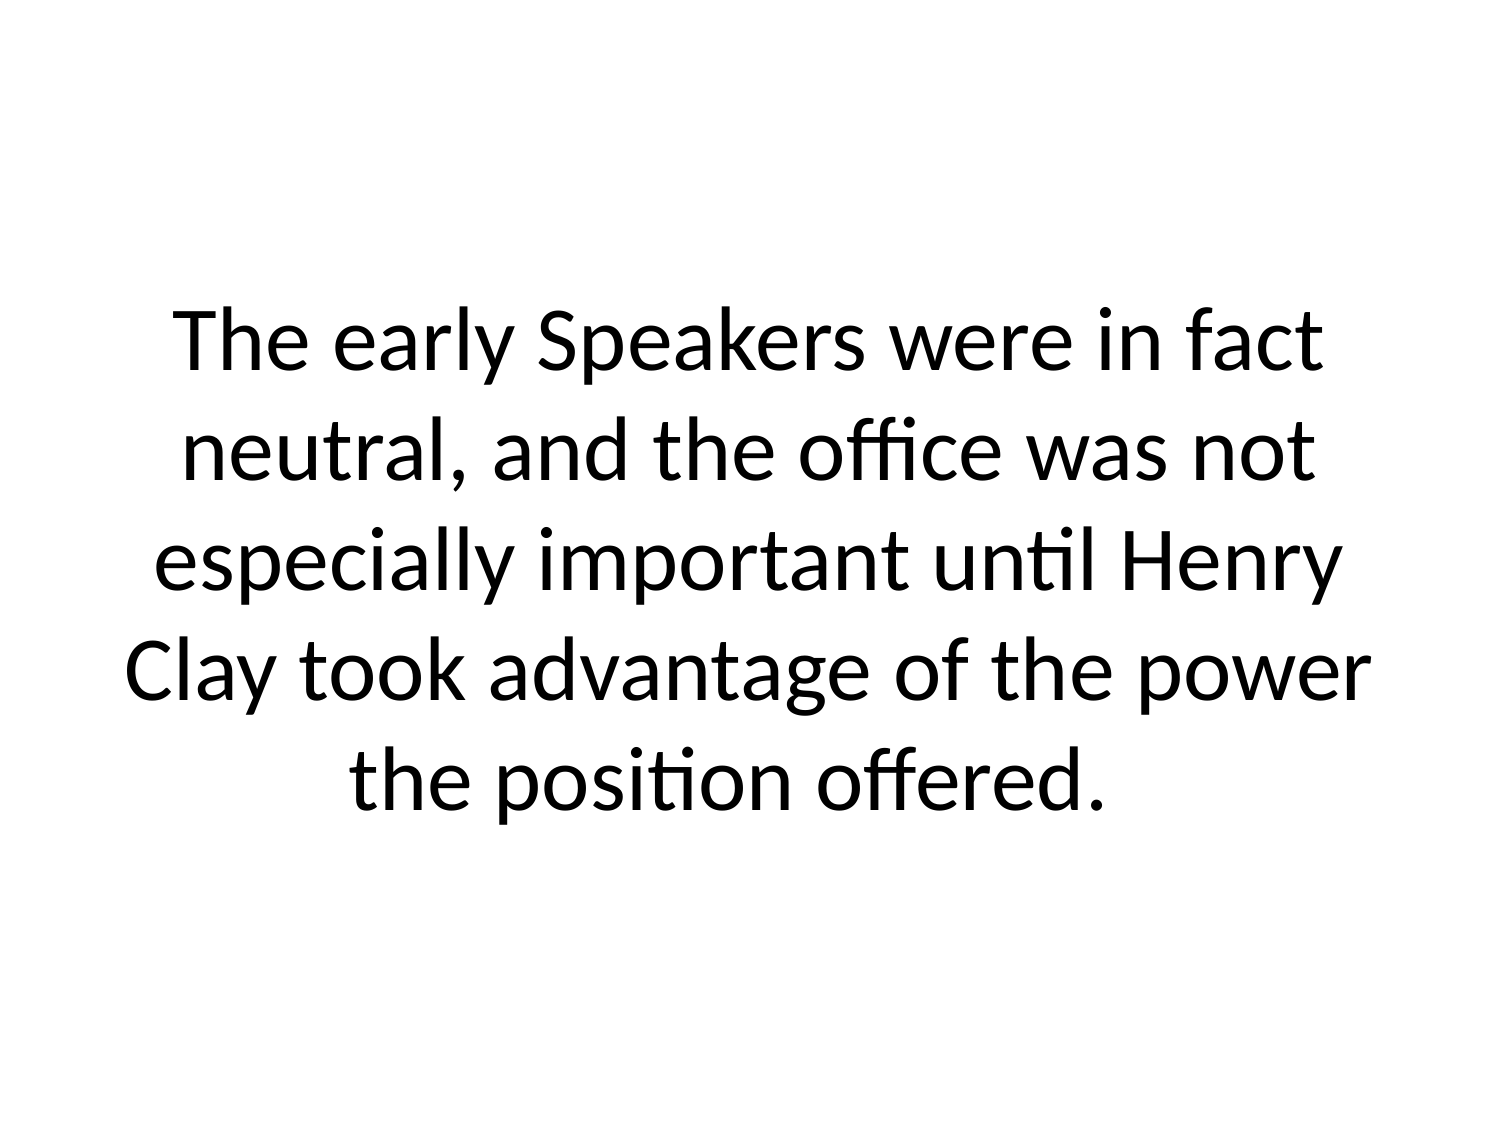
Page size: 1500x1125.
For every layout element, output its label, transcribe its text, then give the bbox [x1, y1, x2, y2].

title The early Speakers were in fact neutral, and the office was not especially important until Henry Clay took advantage of the power the position offered. [74, 44, 1426, 1063]
